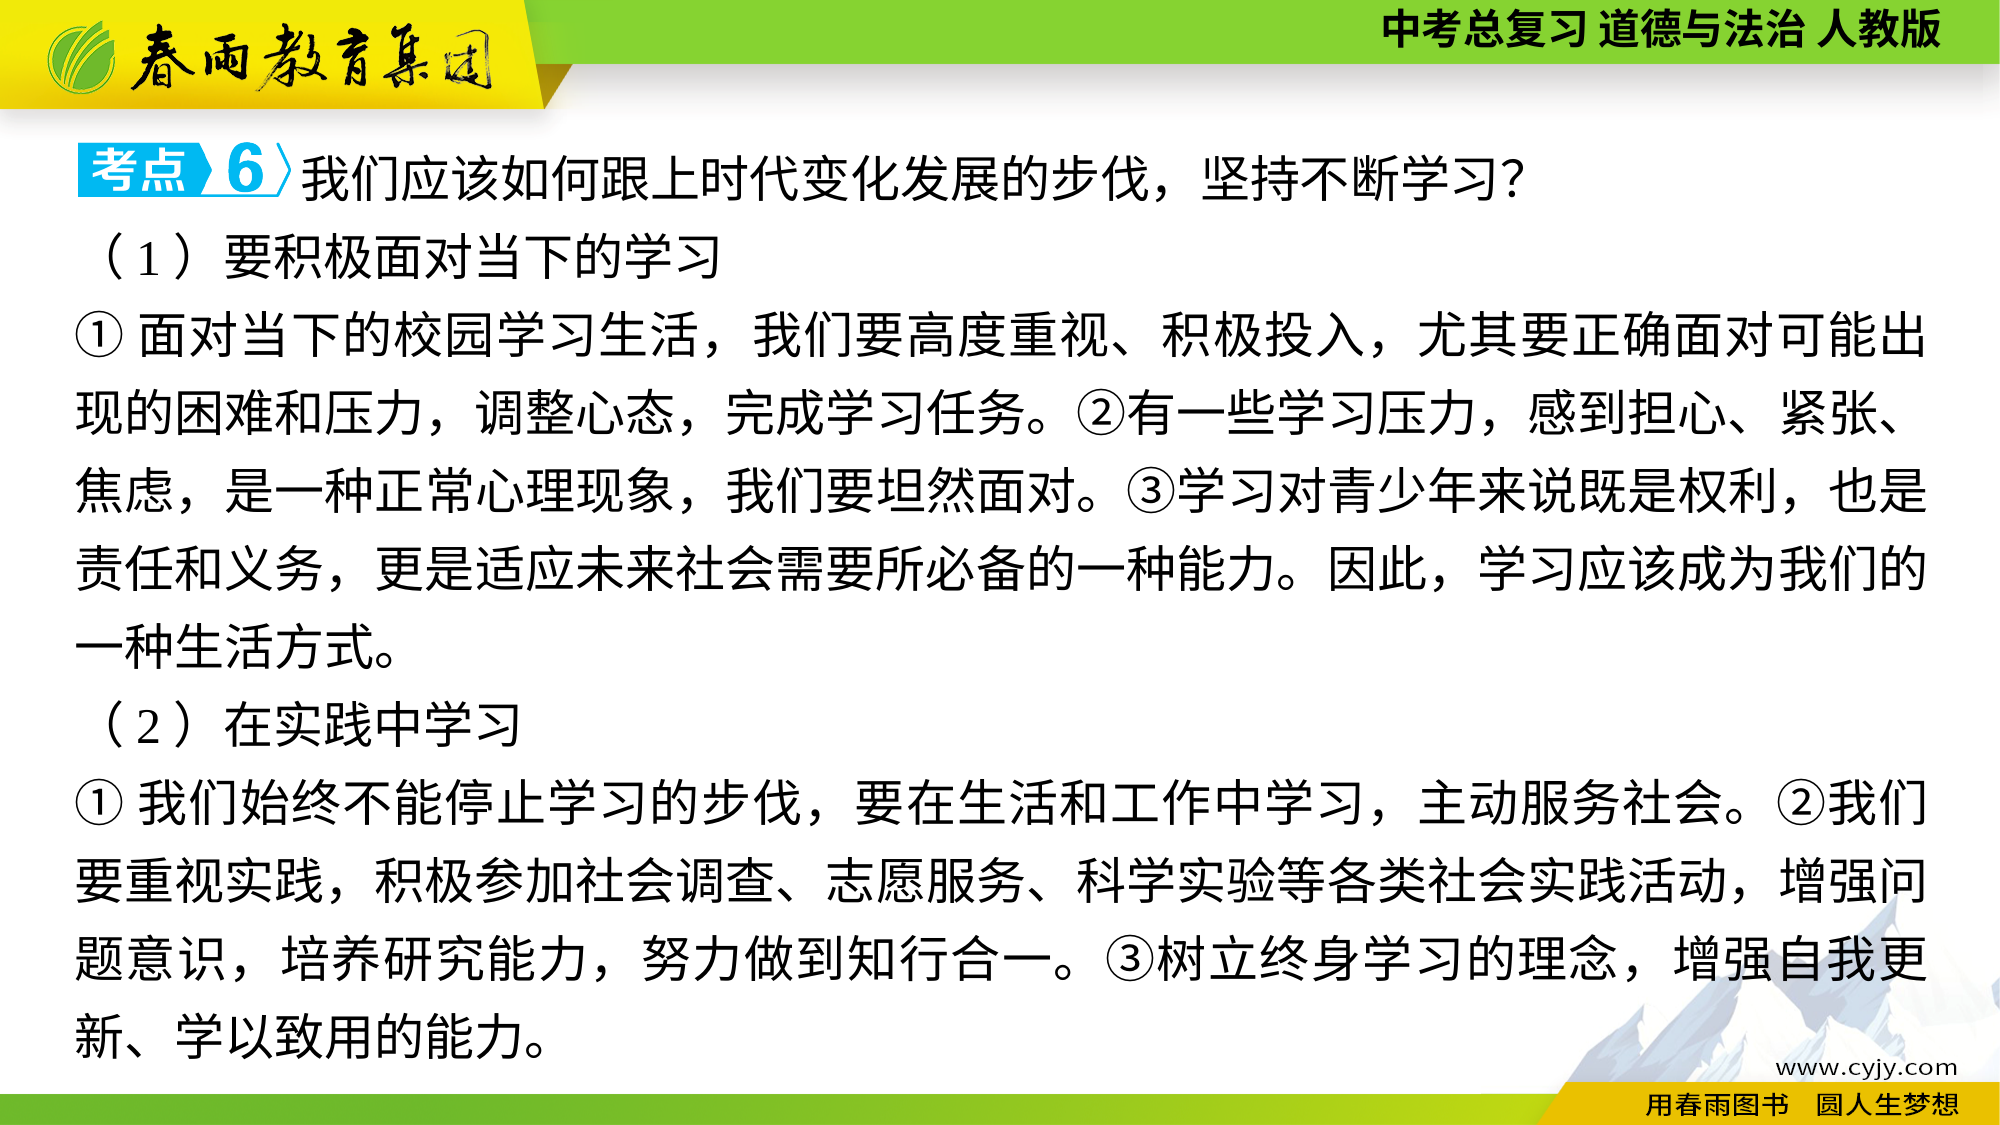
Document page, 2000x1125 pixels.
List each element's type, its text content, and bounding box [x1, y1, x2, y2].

list 我们应该如何跟上时代变化发展的步伐，坚持不断学习？ （1）要积极面对当下的学习 ①面对当下的校园学习生活，我们要高度重视、积极投入，尤其要正确面对可能出现的困难和压力，调整心态，完成学习任务。②有一些学习压力，感到担心、紧张、焦虑，是一种正常心理现象，我们要坦然面对。③学习对青少年来说既是权利，也是责任和义务，更是适应未来社会需要所必备的一种能力。因此，学习应该成为我们的一种生活方式。 （2）在实践中学习 ①我们始终不能停止学习的步伐，要在生活和工作中学习，主动服务社会。②我们要重视实践，积极参加社会调查、志愿服务、科学实验等各类社会实践活动，增强问题意识，培养研究能力，努力做到知行合一。③树立终身学习的理念，增强自我更新、学以致用的能力。 [59, 122, 1944, 1075]
picture [0, 0, 2000, 1125]
